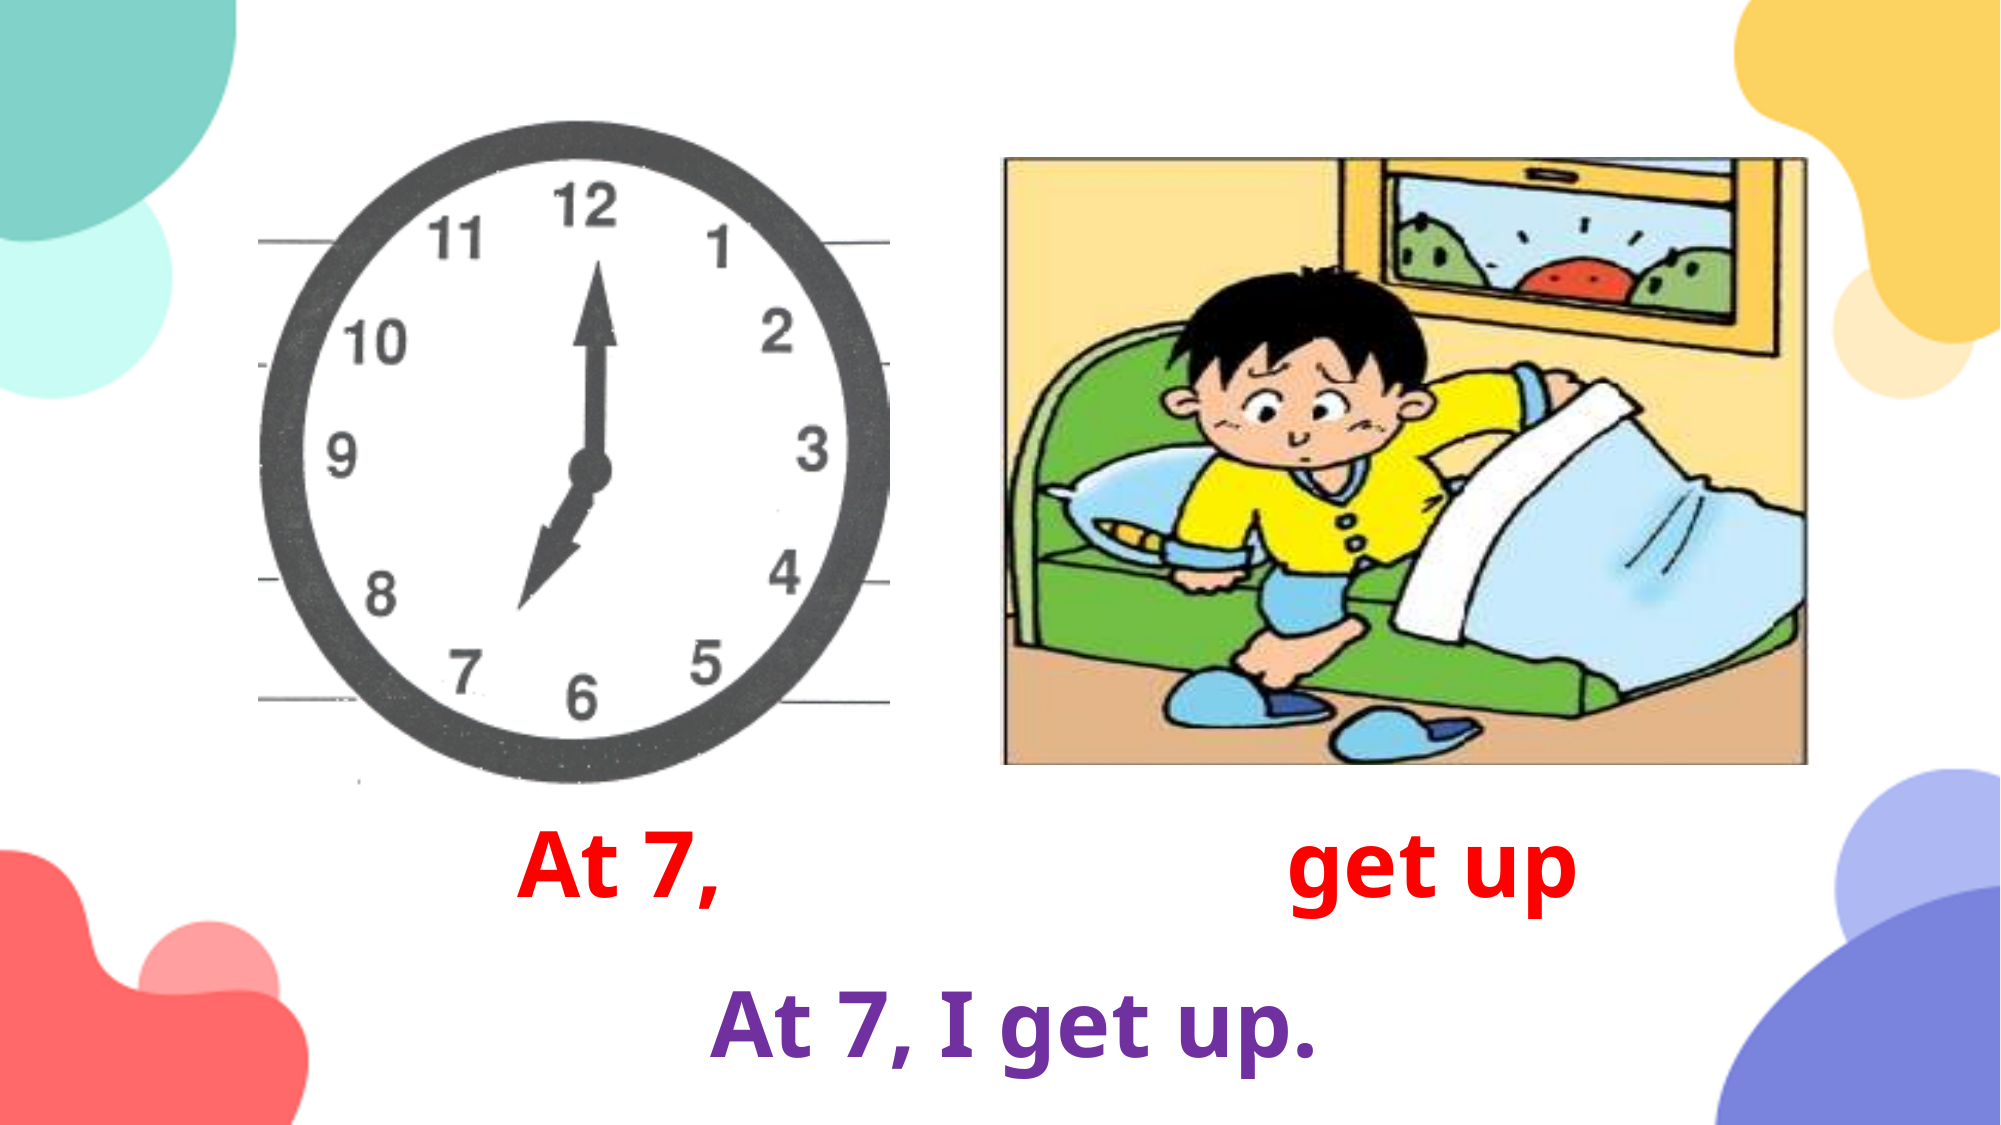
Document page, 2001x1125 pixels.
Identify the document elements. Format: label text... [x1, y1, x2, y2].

text_box At 7, I get up. [695, 958, 1353, 1083]
text_box get up [1271, 798, 1697, 923]
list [999, 157, 1810, 765]
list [257, 117, 890, 799]
picture [0, 0, 2001, 1125]
text_box At 7, [502, 798, 928, 923]
